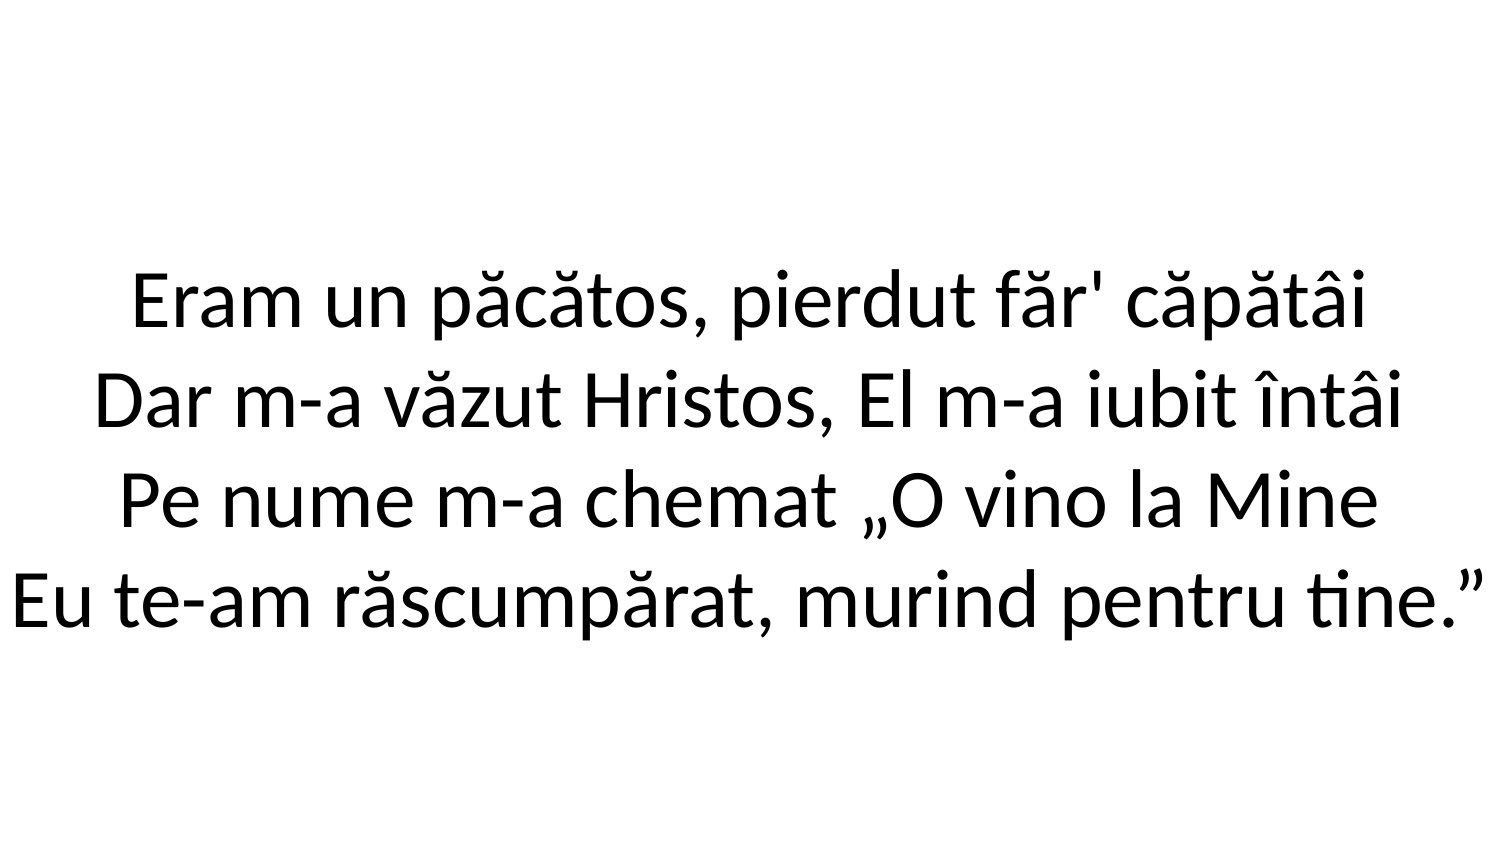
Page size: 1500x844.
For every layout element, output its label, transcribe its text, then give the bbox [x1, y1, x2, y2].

text_box Eram un păcătos, pierdut făr' căpătâi Dar m-a văzut Hristos, El m-a iubit întâi Pe nume m-a chemat „O vino la Mine Eu te-am răscumpărat, murind pentru tine.” [0, 192, 1500, 652]
